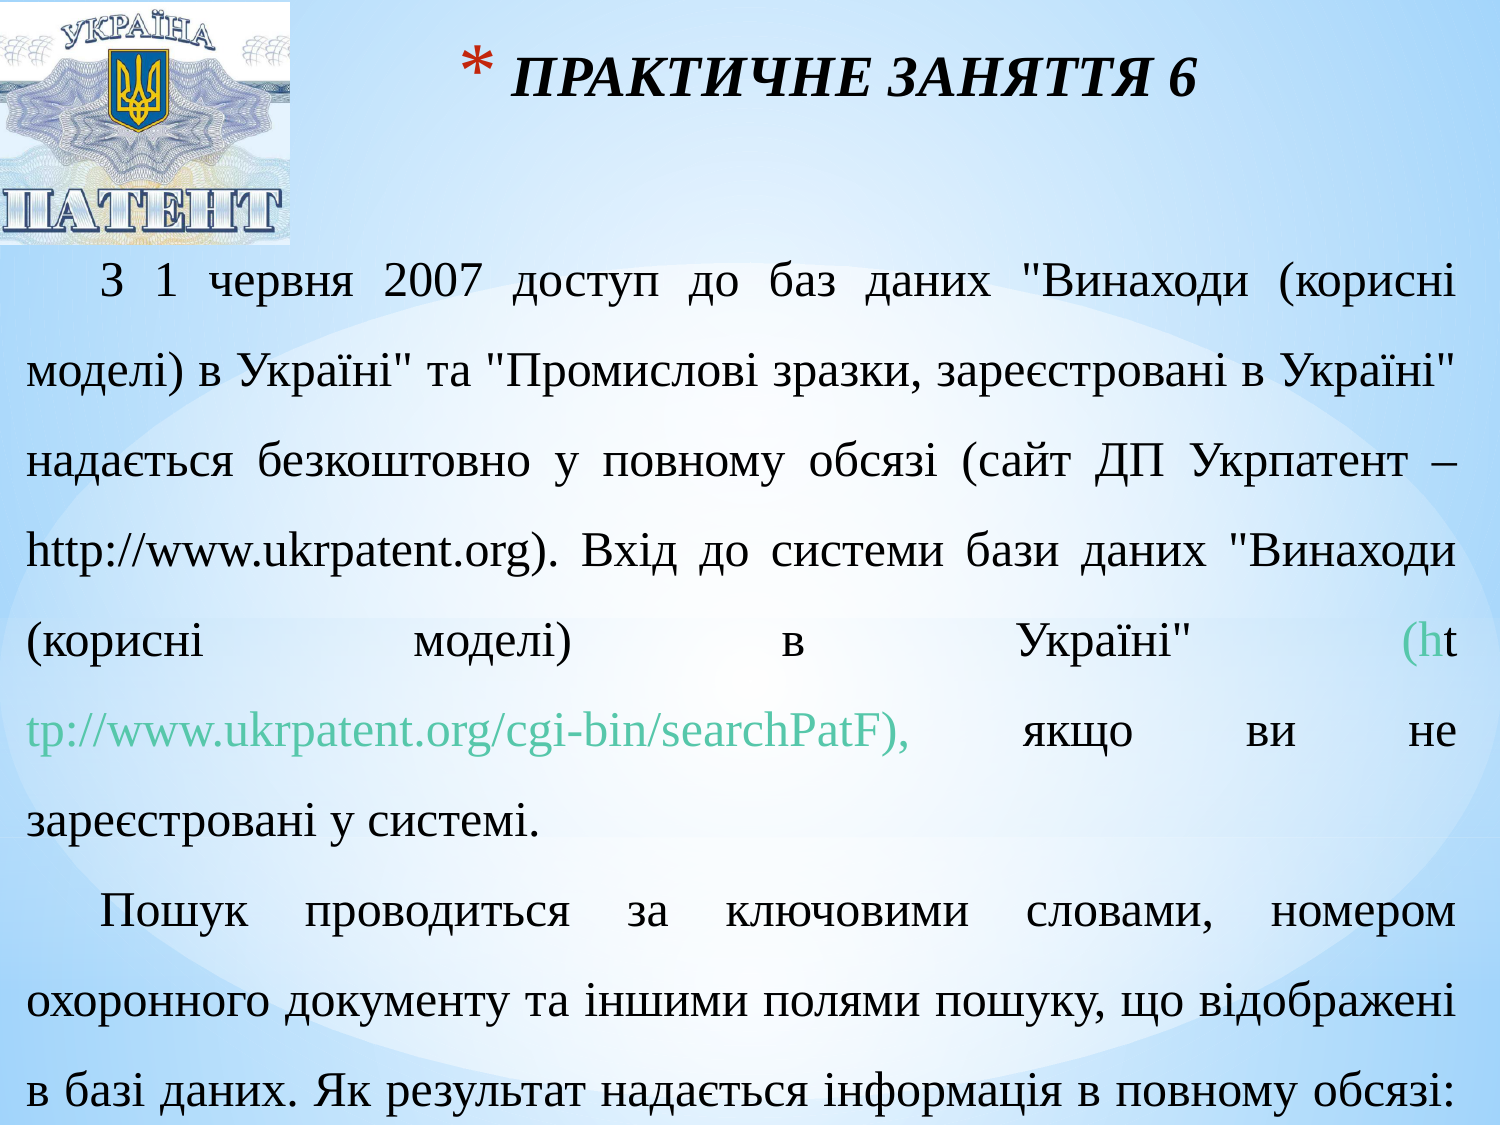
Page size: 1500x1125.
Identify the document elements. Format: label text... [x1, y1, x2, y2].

picture [0, 2, 290, 245]
title ПРАКТИЧНЕ ЗАНЯТТЯ 6 [295, 30, 1427, 114]
text_box З 1 червня 2007 доступ до баз даних "Винаходи (корисні моделі) в Україні" та "Промислові зразки, зареєстровані в Україні" надається безкоштовно у повному обсязі (сайт ДП Укрпатент – http://www.ukrpatent.org). Вхід до системи бази даних "Винаходи (корисні моделі) в Україні" (http://www.ukrpatent.org/cgi-bin/searchPatF), якщо ви не зареєстровані у системі. Пошук проводиться за ключовими словами, номером охоронного документу та іншими полями пошуку, що відображені в базі даних. Як результат надається інформація в повному обсязі: бібліографічні дані, опис винаходу, формула, реферат (uk, en, ru). [0, 209, 1483, 1125]
